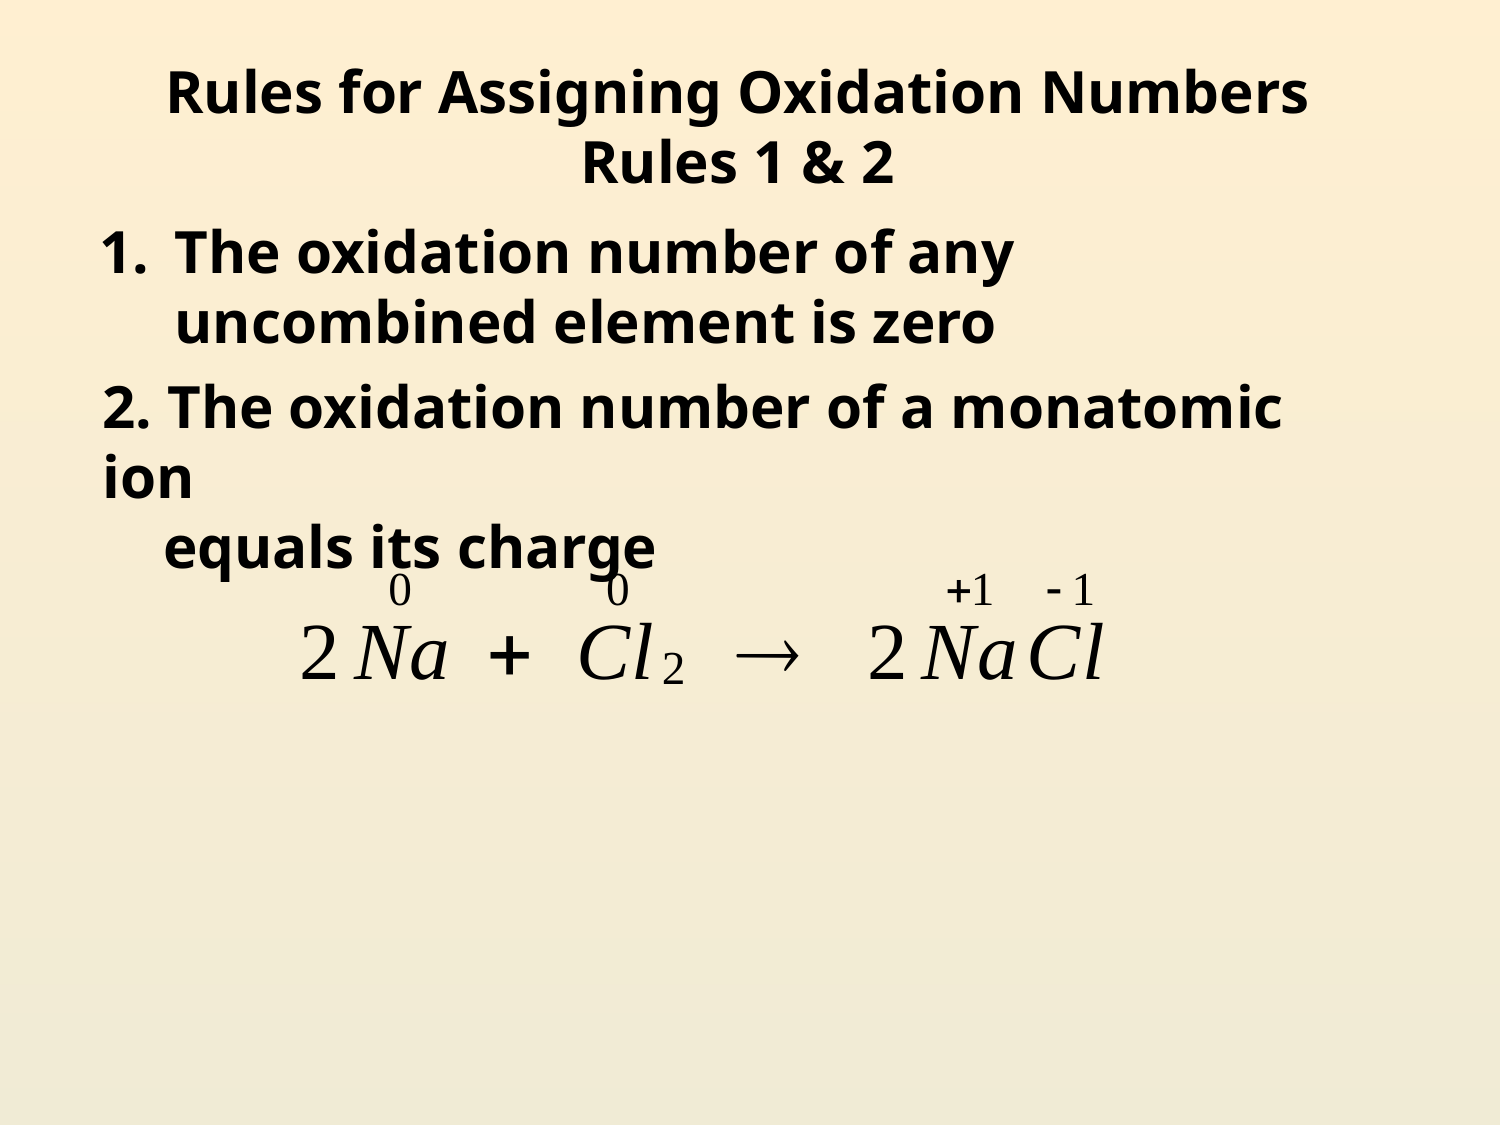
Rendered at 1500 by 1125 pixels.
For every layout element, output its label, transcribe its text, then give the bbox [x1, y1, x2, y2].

text_box The oxidation number of any uncombined element is zero [84, 207, 1400, 363]
text_box 2. The oxidation number of a monatomic ion equals its charge [87, 362, 1388, 588]
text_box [287, 537, 1126, 727]
title Rules for Assigning Oxidation Numbers Rules 1 & 2 [99, 62, 1376, 188]
